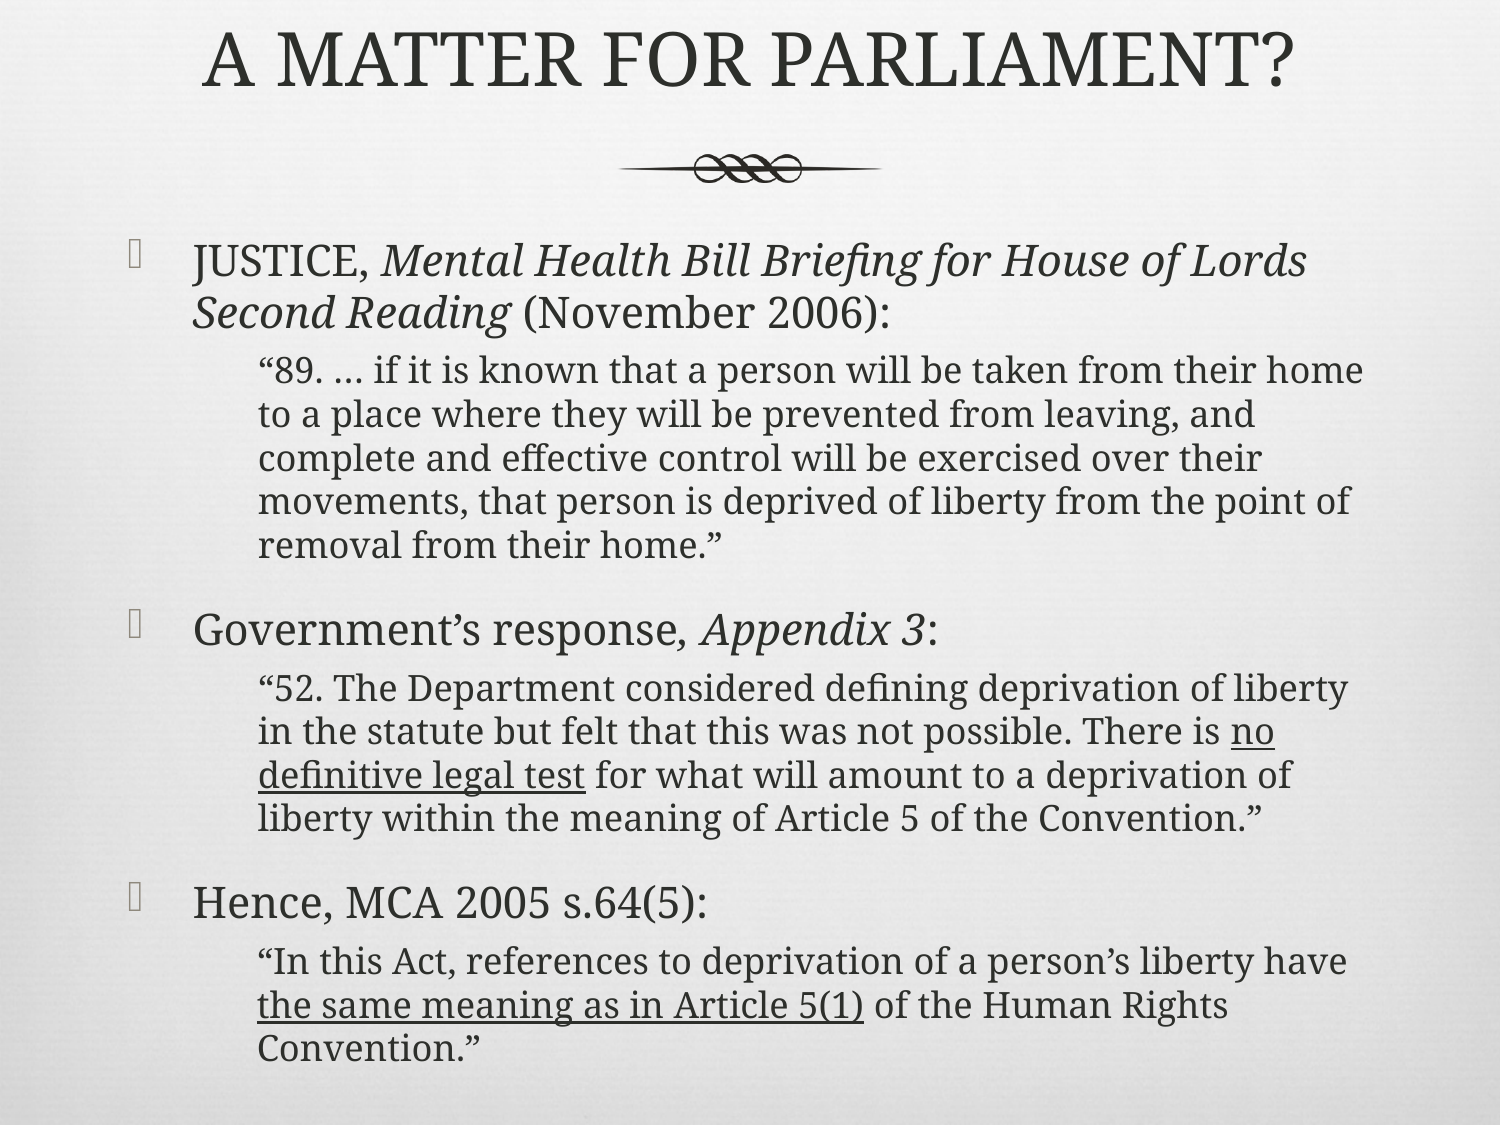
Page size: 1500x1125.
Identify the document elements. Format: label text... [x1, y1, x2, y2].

title A Matter for Parliament? [112, 0, 1388, 145]
picture [615, 154, 885, 183]
list JUSTICE, Mental Health Bill Briefing for House of Lords Second Reading (November 2006): “89. … if it is known that a person will be taken from their home to a place where they will be prevented from leaving, and complete and effective control will be exercised over their movements, that person is deprived of liberty from the point of removal from their home.” Government’s response, Appendix 3: “52. The Department considered defining deprivation of liberty in the statute but felt that this was not possible. There is no definitive legal test for what will amount to a deprivation of liberty within the meaning of Article 5 of the Convention.” Hence, MCA 2005 s.64(5): “In this Act, references to deprivation of a person’s liberty have the same meaning as in Article 5(1) of the Human Rights Convention.” [112, 224, 1388, 1082]
